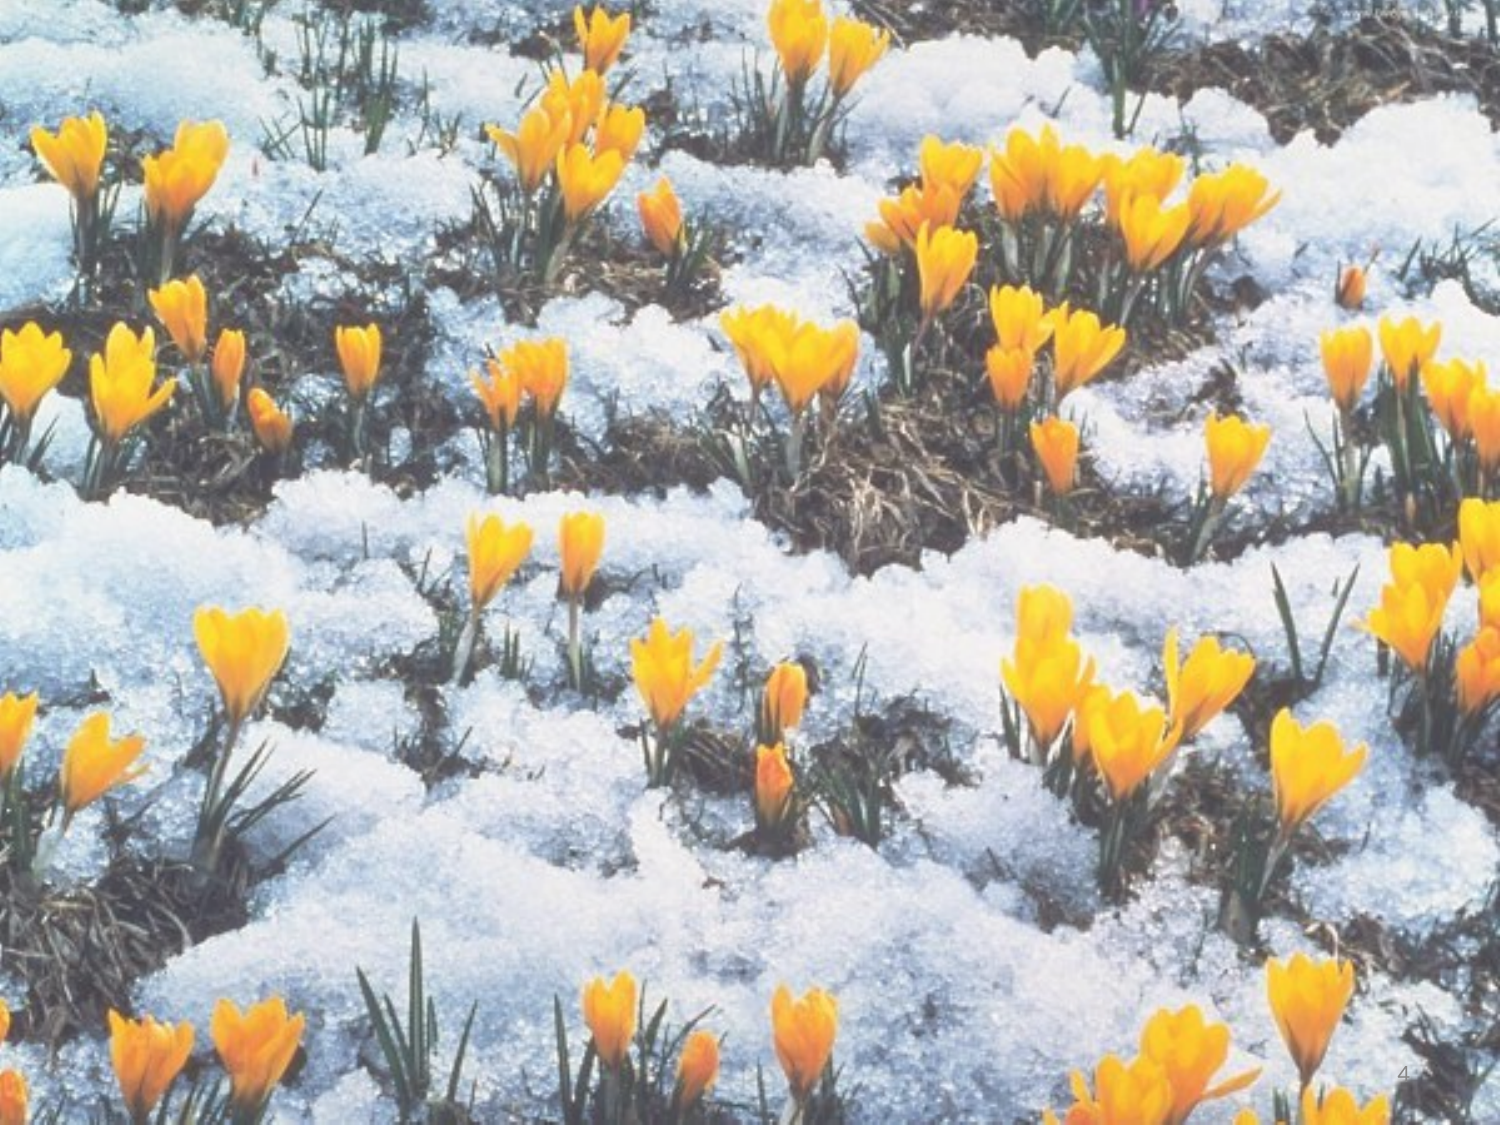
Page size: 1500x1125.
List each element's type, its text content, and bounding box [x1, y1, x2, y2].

slide_number ‹#› [1074, 1042, 1425, 1103]
slide_number ‹#› [0, 0, 1500, 1125]
